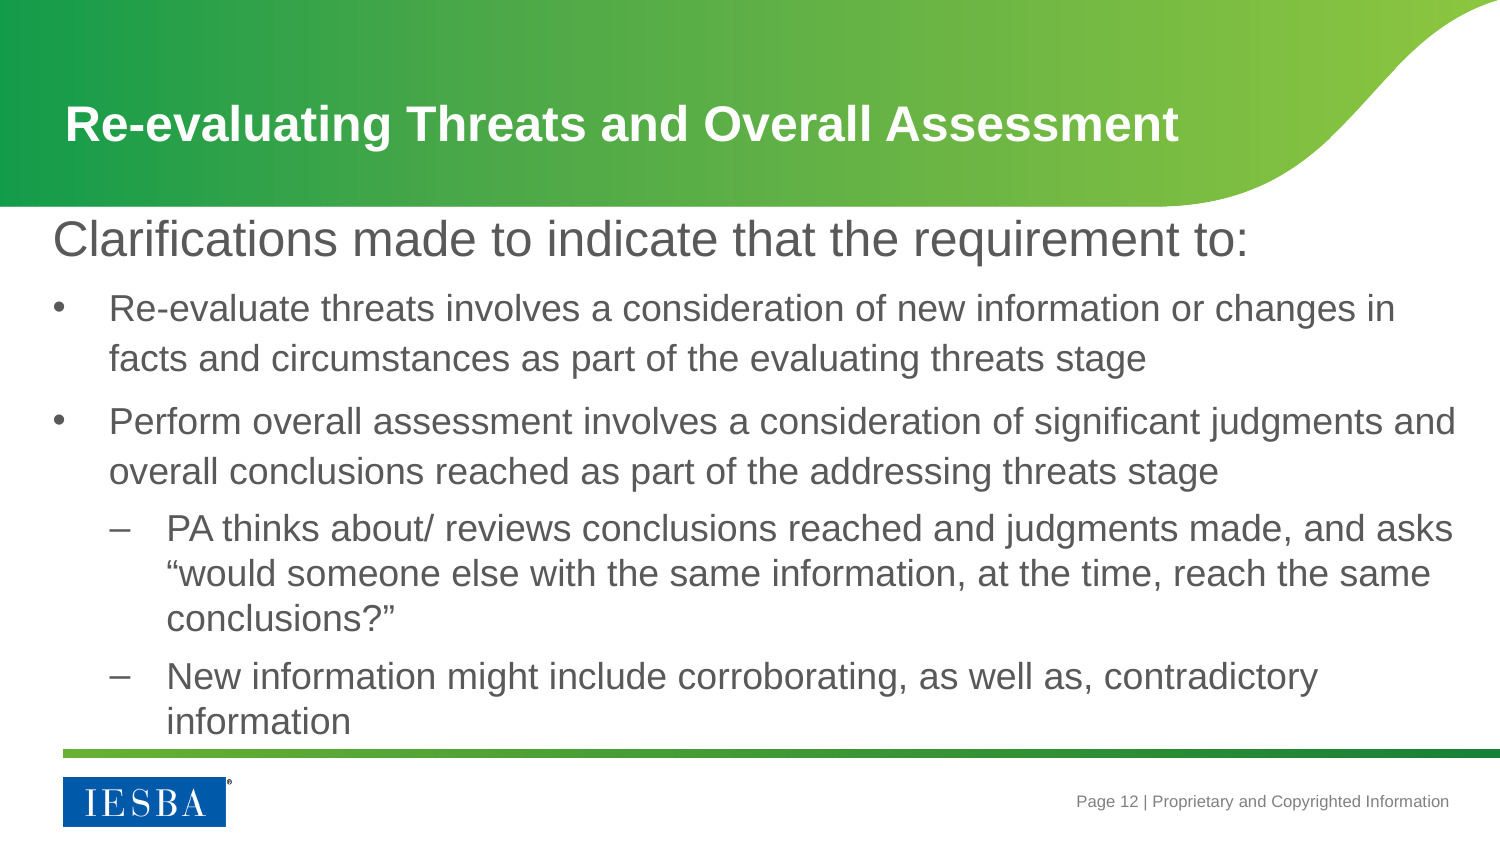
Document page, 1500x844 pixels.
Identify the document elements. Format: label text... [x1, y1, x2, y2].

text_box Re-evaluating Threats and Overall Assessment [49, 84, 1263, 160]
picture [63, 777, 232, 827]
text_box Clarifications made to indicate that the requirement to: Re-evaluate threats involves a consideration of new information or changes in facts and circumstances as part of the evaluating threats stage Perform overall assessment involves a consideration of significant judgments and overall conclusions reached as part of the addressing threats stage PA thinks about/ reviews conclusions reached and judgments made, and asks “would someone else with the same information, at the time, reach the same conclusions?” New information might include corroborating, as well as, contradictory information [37, 209, 1488, 735]
picture [0, 0, 1500, 207]
